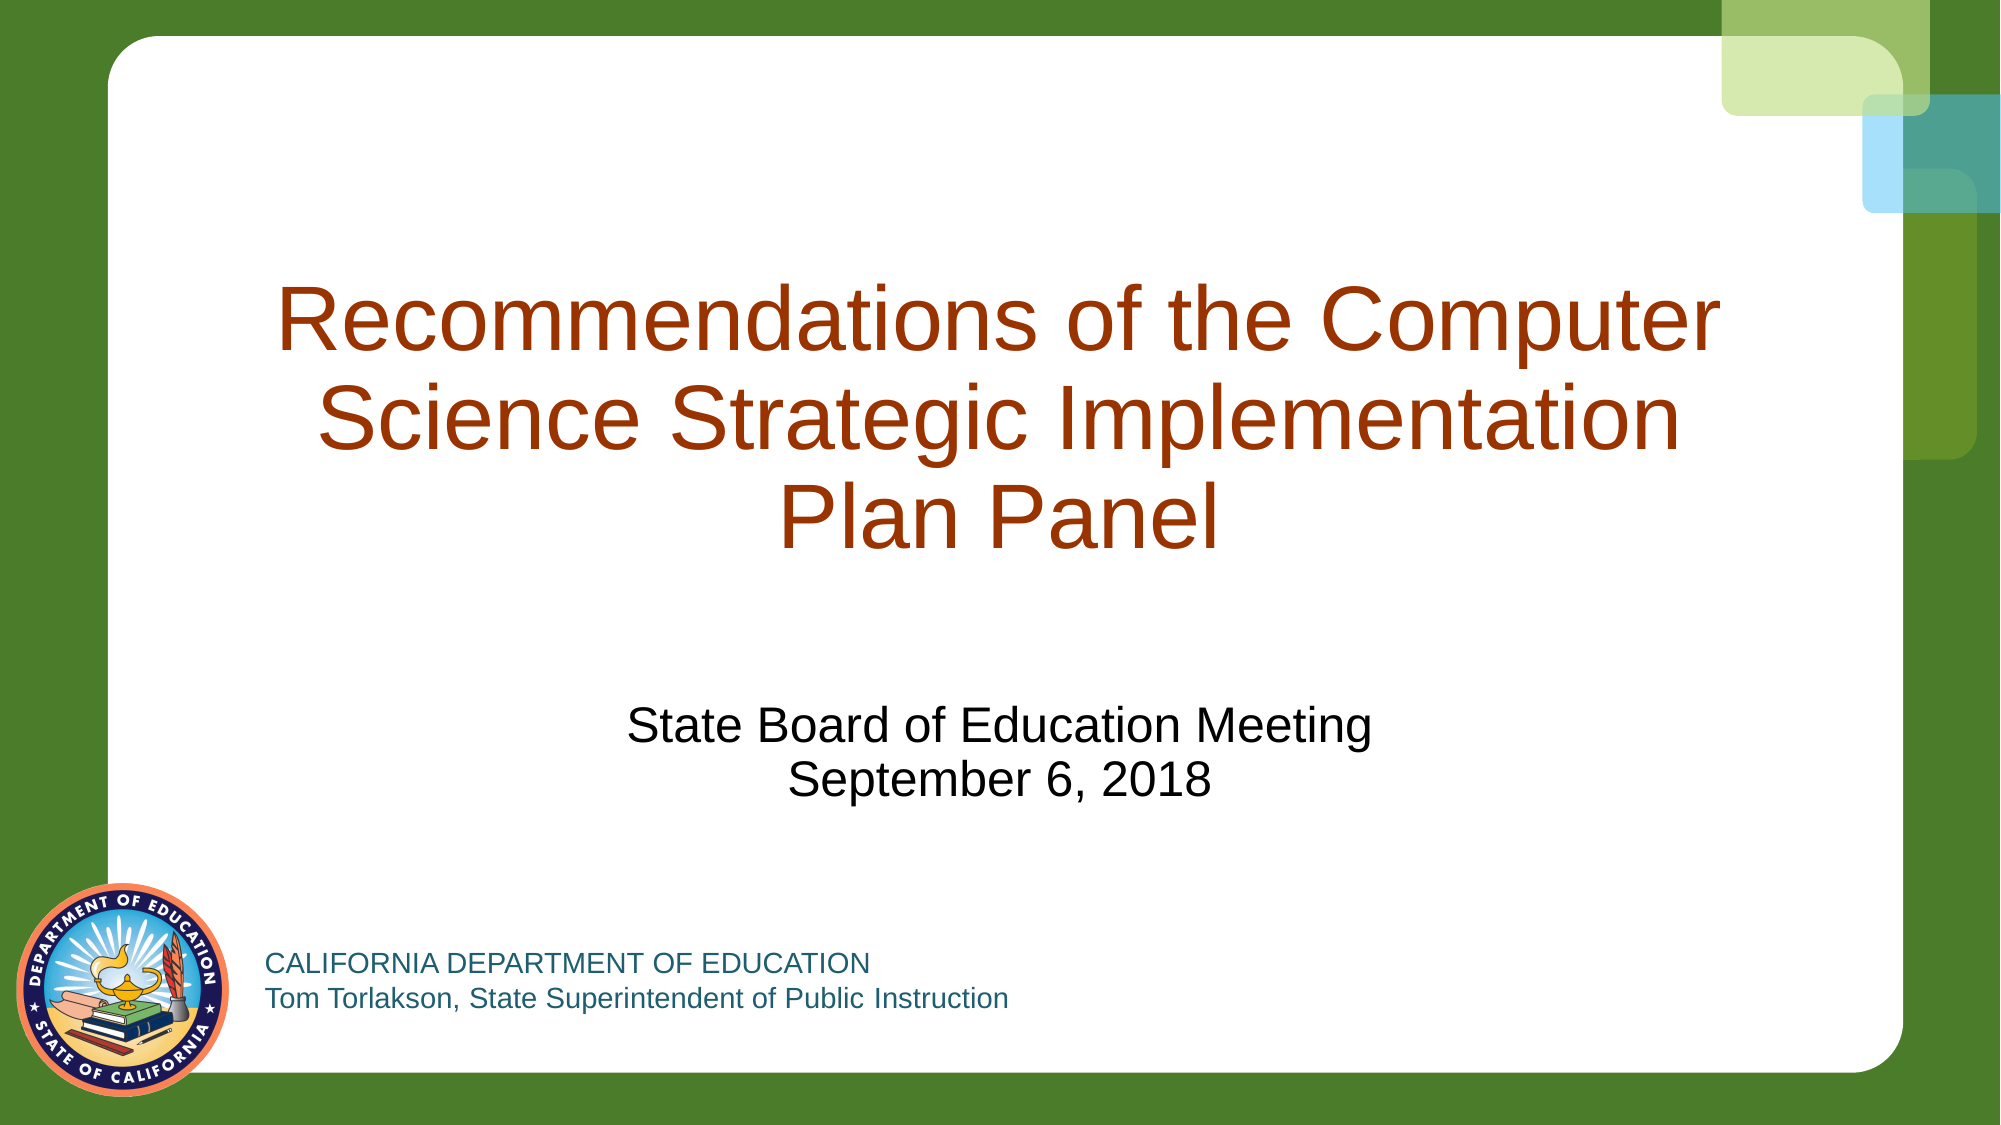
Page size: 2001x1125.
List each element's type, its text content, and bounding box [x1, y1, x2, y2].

picture [16, 883, 229, 1097]
subtitle State Board of Education Meeting September 6, 2018 [249, 590, 1750, 863]
title Recommendations of the Computer Science Strategic Implementation Plan Panel [249, 184, 1750, 576]
